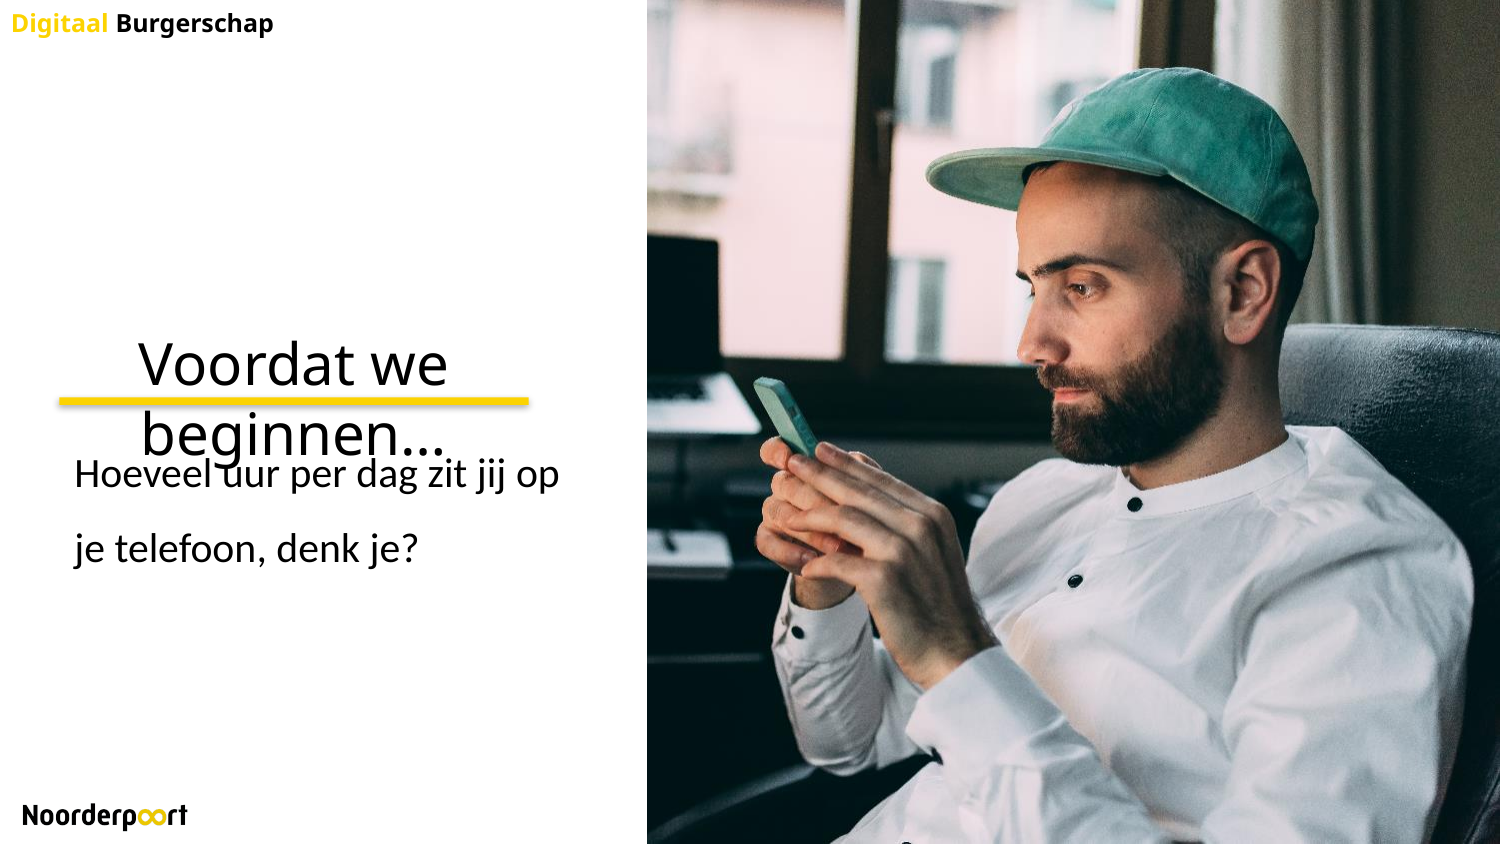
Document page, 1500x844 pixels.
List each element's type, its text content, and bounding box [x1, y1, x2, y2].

text_box [59, 397, 529, 406]
text_box Hoeveel uur per dag zit jij op je telefoon, denk je? [59, 413, 583, 596]
text_box Digitaal Burgerschap [0, 0, 311, 45]
text_box Voordat we beginnen… [32, 319, 556, 475]
picture [21, 801, 188, 832]
picture [647, 0, 1500, 844]
